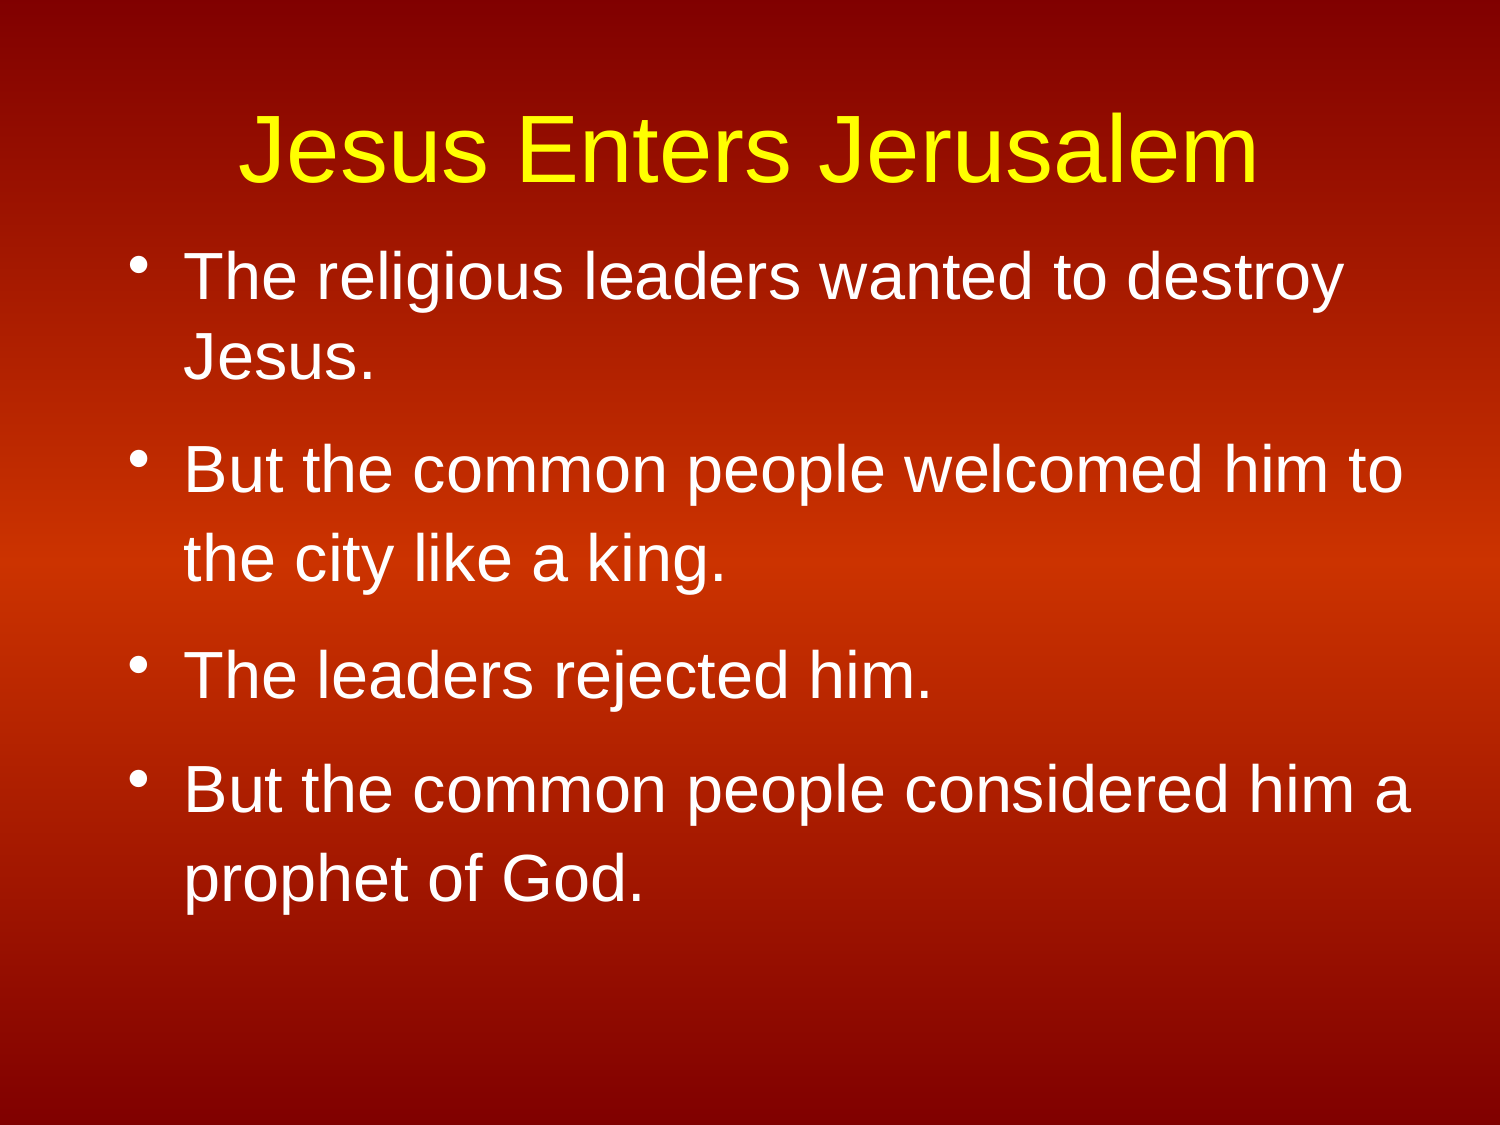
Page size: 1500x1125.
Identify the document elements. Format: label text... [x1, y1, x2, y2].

title Jesus Enters Jerusalem [37, 50, 1463, 238]
list The religious leaders wanted to destroy Jesus. But the common people welcomed him to the city like a king. [112, 224, 1463, 624]
text_box The leaders rejected him. But the common people considered him a prophet of God. [112, 624, 1463, 1025]
